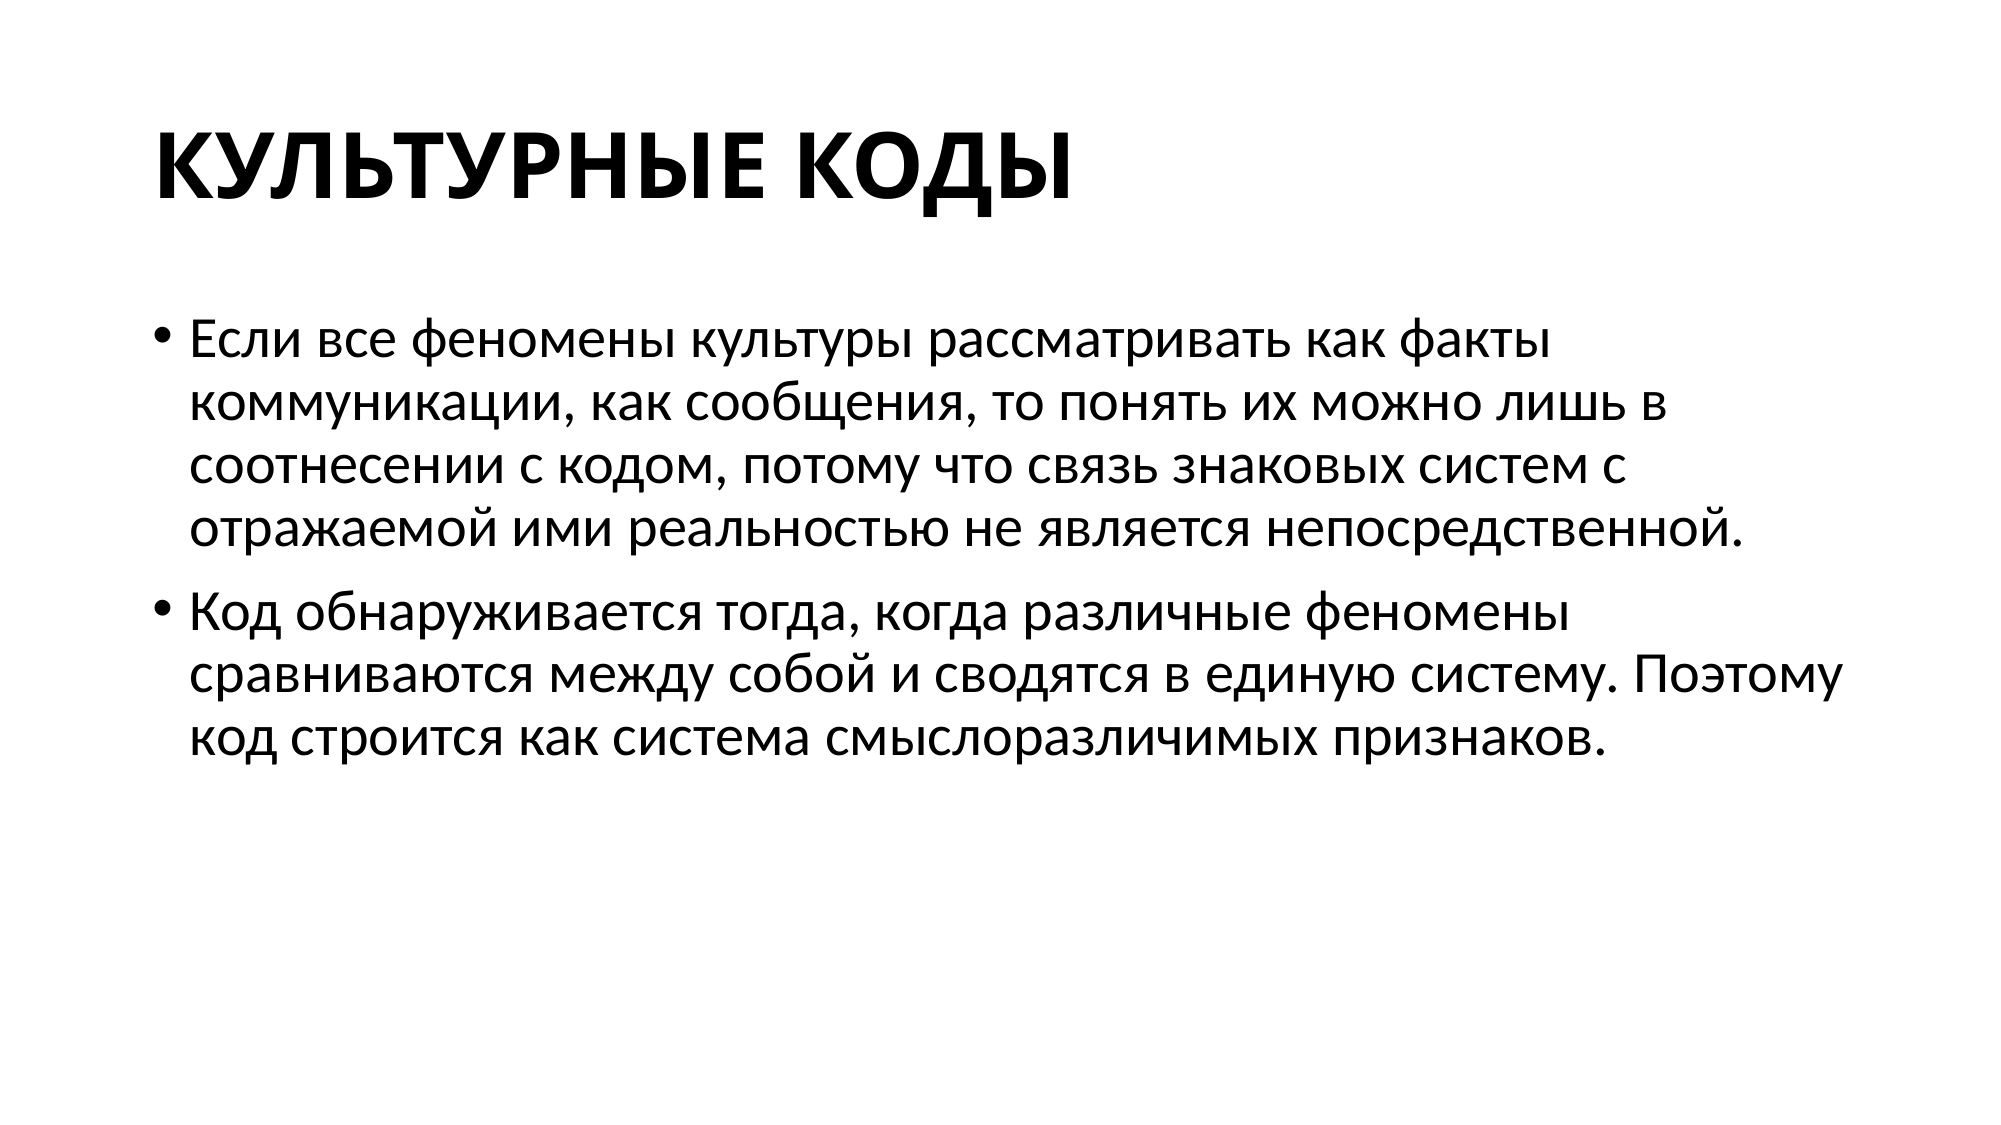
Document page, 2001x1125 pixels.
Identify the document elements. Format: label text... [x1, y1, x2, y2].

title КУЛЬТУРНЫЕ КОДЫ [137, 59, 1863, 278]
list Если все феномены культуры рассматривать как факты коммуникации, как сообщения, то понять их можно лишь в соотнесении с кодом, потому что связь знаковых систем с отражаемой ими реальностью не является непосредственной. Код обнаруживается тогда, когда различные феномены сравниваются между собой и сводятся в единую систему. Поэтому код строится как система смыслоразличимых признаков. [137, 299, 1863, 1014]
